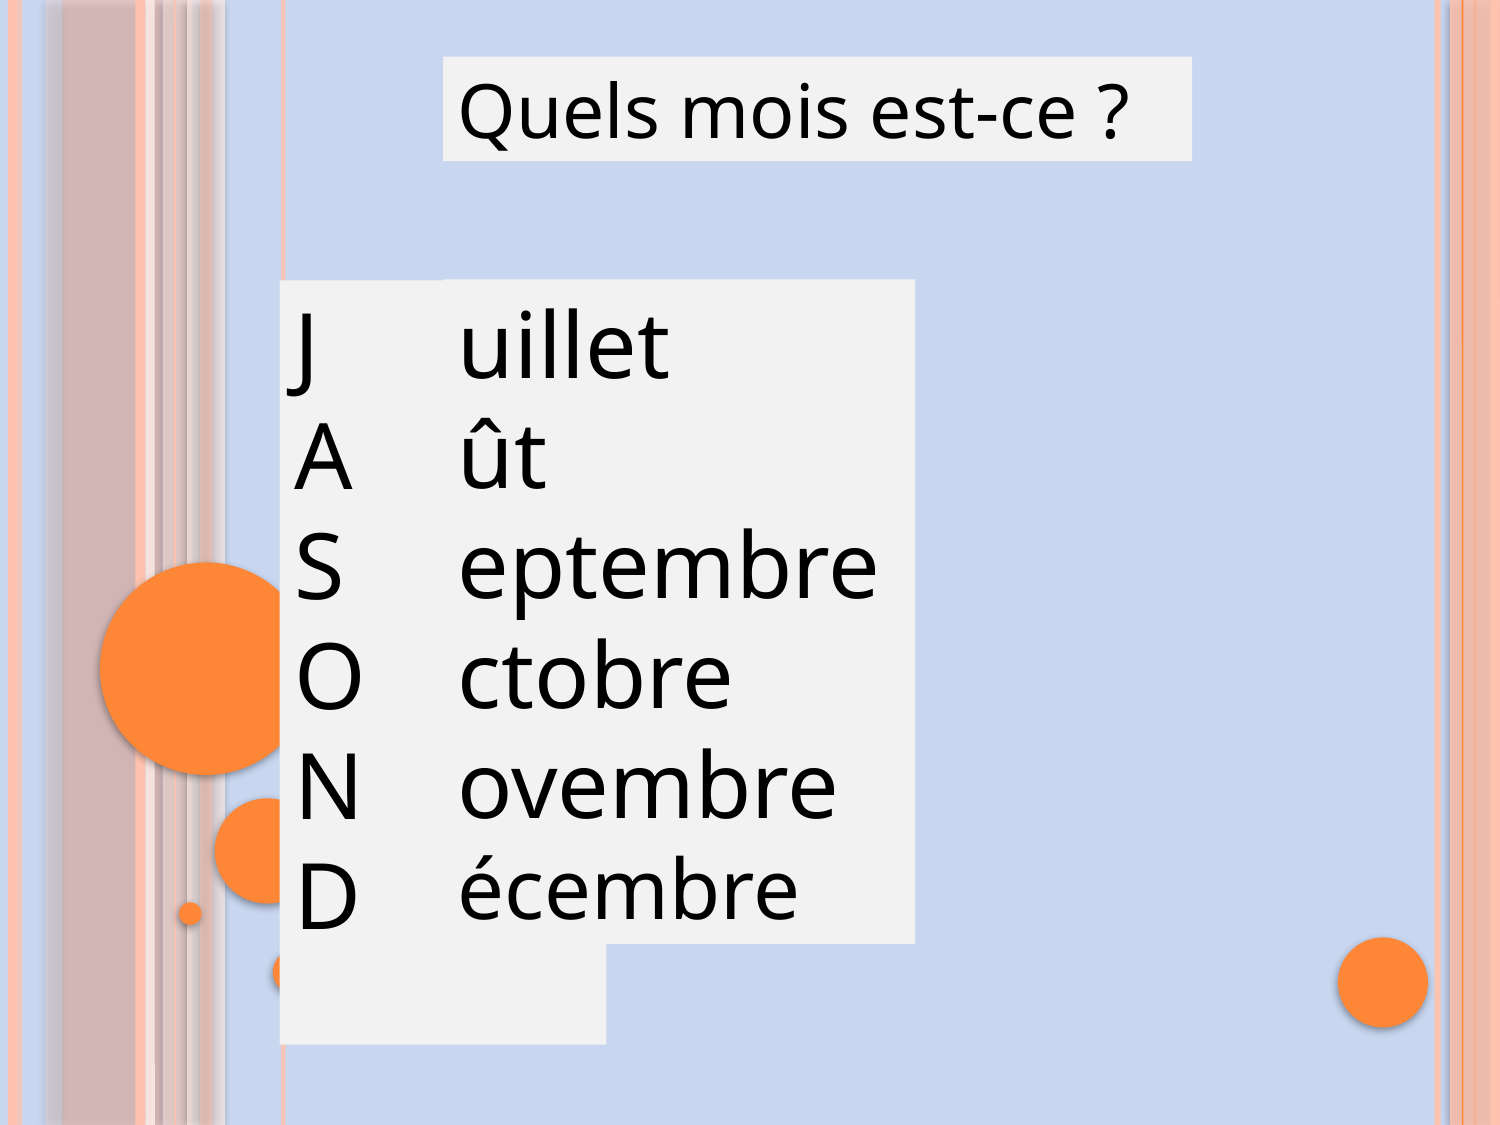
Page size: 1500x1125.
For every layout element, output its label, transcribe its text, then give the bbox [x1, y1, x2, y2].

text_box uillet ût eptembre ctobre ovembre écembre [443, 279, 916, 944]
text_box Quels mois est-ce ? [443, 56, 1193, 162]
text_box J A S O N D [279, 280, 607, 1045]
